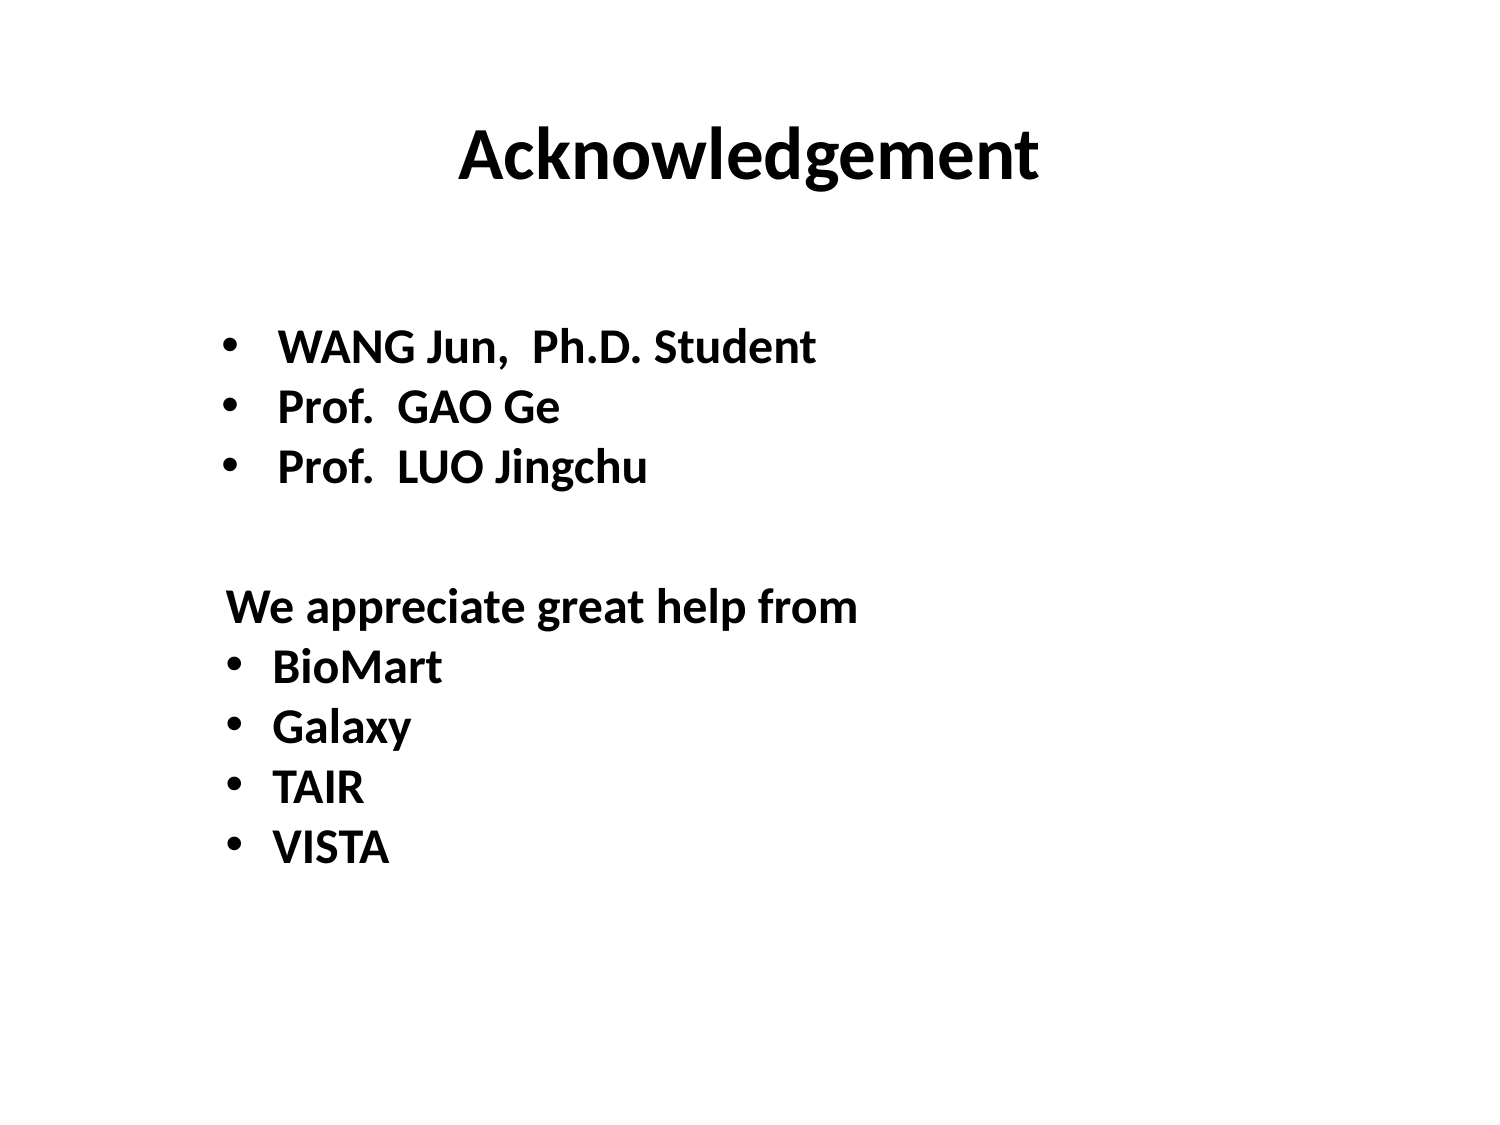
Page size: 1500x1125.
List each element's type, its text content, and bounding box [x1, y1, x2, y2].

title Acknowledgement [75, 56, 1425, 244]
text_box We appreciate great help from BioMart Galaxy TAIR VISTA [210, 566, 955, 881]
text_box WANG Jun, Ph.D. Student Prof. GAO Ge Prof. LUO Jingchu [206, 306, 928, 502]
